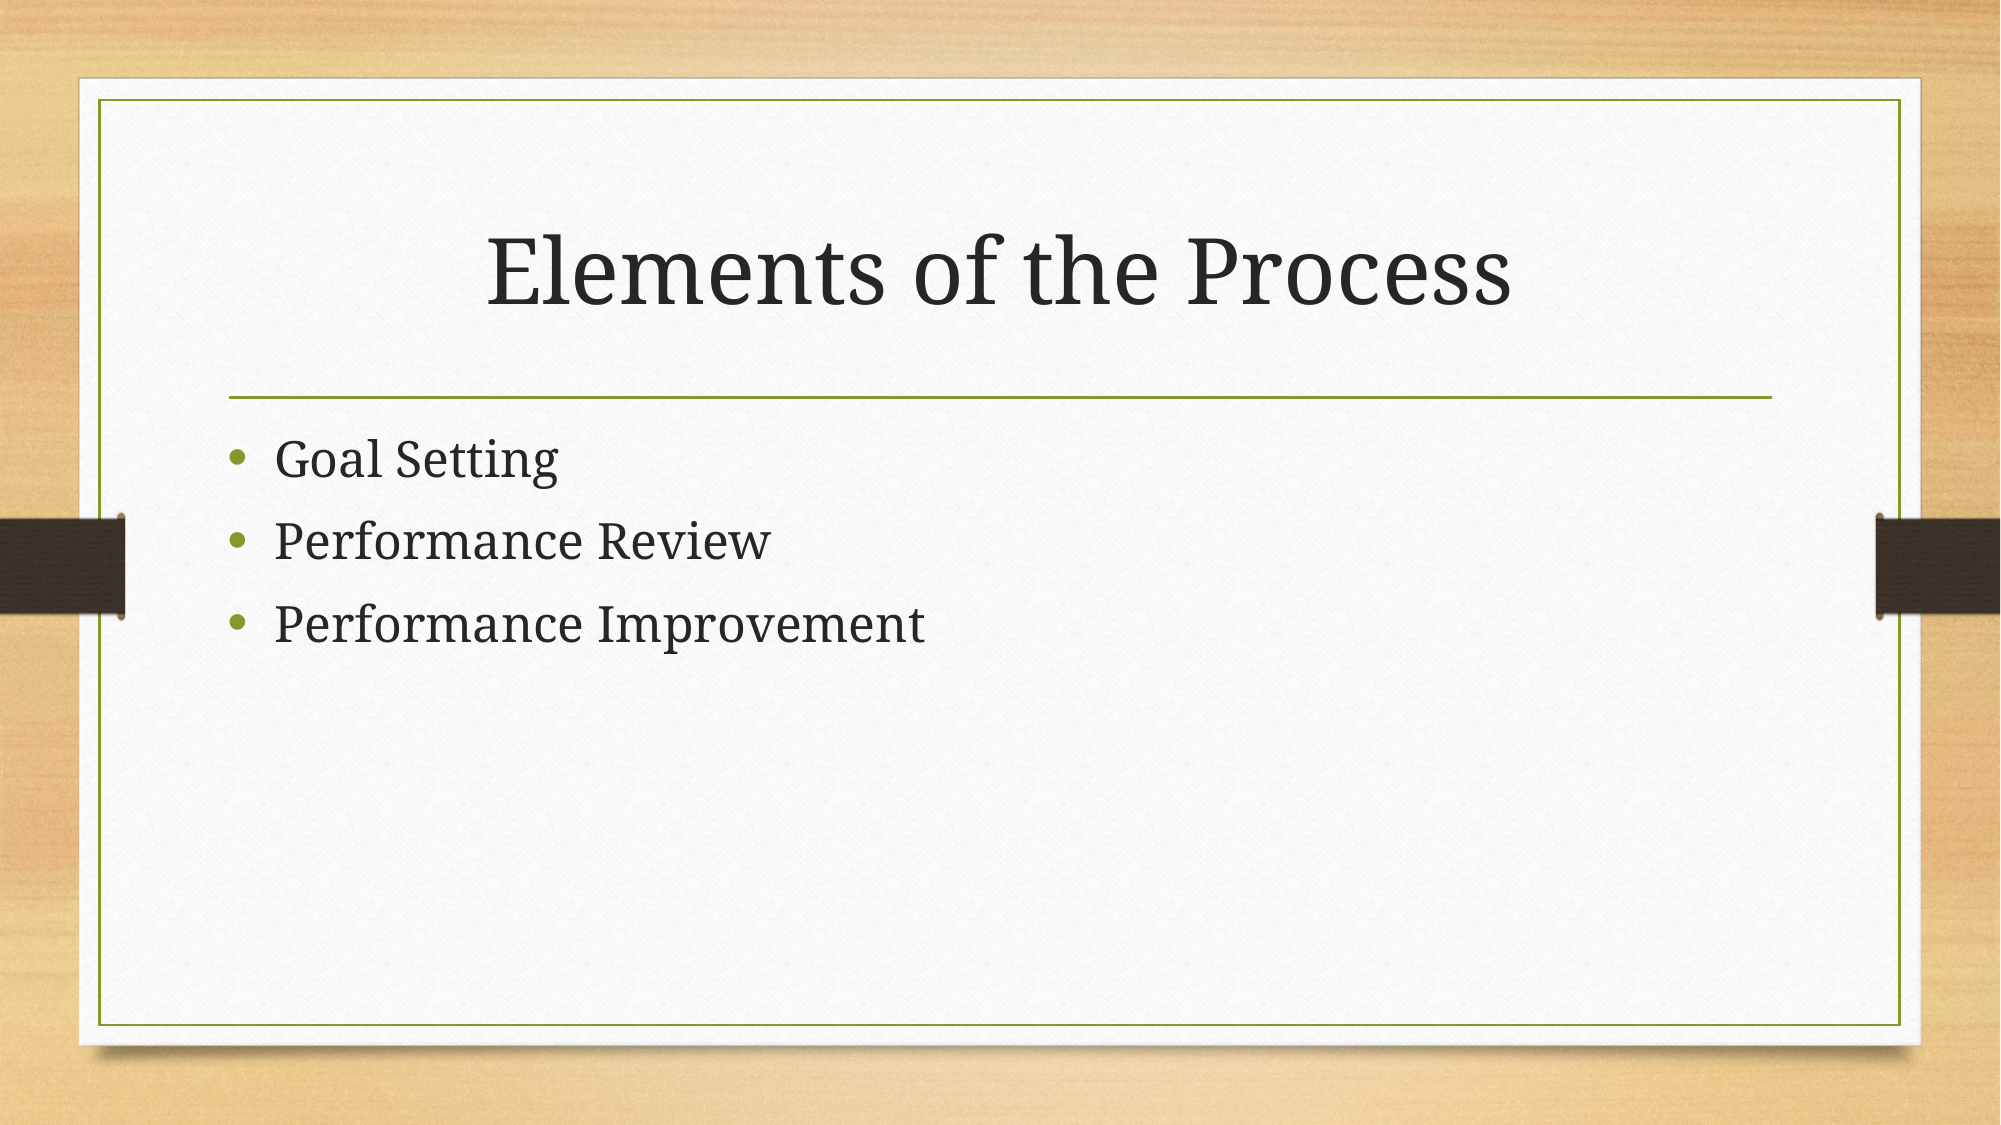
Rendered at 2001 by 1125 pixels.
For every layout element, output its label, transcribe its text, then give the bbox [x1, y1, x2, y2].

list Goal Setting Performance Review Performance Improvement [212, 419, 1788, 964]
title Elements of the Process [212, 161, 1788, 375]
picture [0, 0, 2001, 1125]
